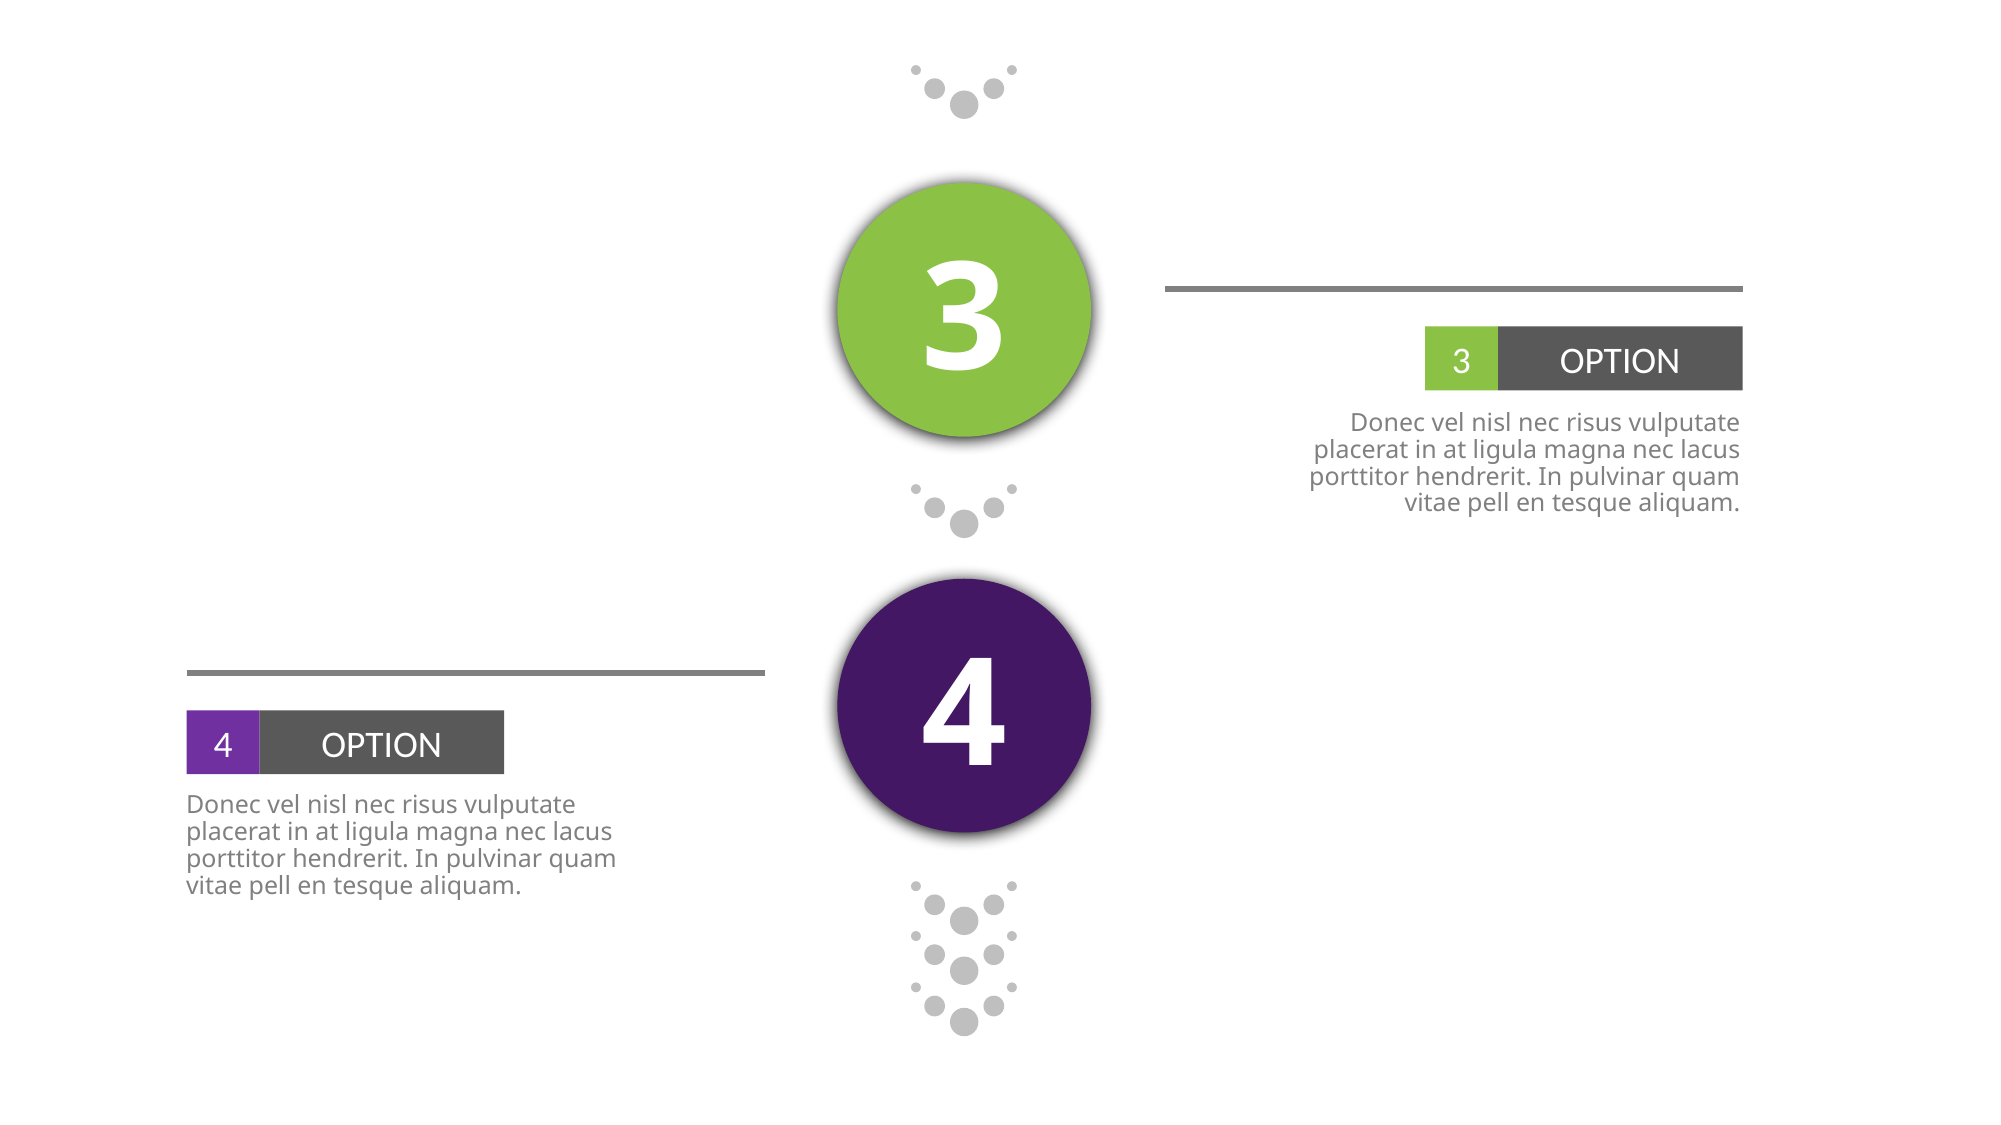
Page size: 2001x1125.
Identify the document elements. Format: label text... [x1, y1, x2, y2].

text_box Donec vel nisl nec risus vulputate placerat in at ligula magna nec lacus porttitor hendrerit. In pulvinar quam vitae pell en tesque aliquam. [171, 784, 642, 936]
text_box 3 [836, 181, 1093, 438]
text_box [1424, 326, 1743, 391]
text_box 4 [836, 577, 1093, 834]
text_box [911, 65, 1017, 120]
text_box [911, 931, 1017, 982]
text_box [911, 881, 1017, 931]
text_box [911, 484, 1017, 539]
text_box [186, 710, 505, 775]
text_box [911, 982, 1017, 1037]
text_box Donec vel nisl nec risus vulputate placerat in at ligula magna nec lacus porttitor hendrerit. In pulvinar quam vitae pell en tesque aliquam. [1285, 402, 1756, 553]
